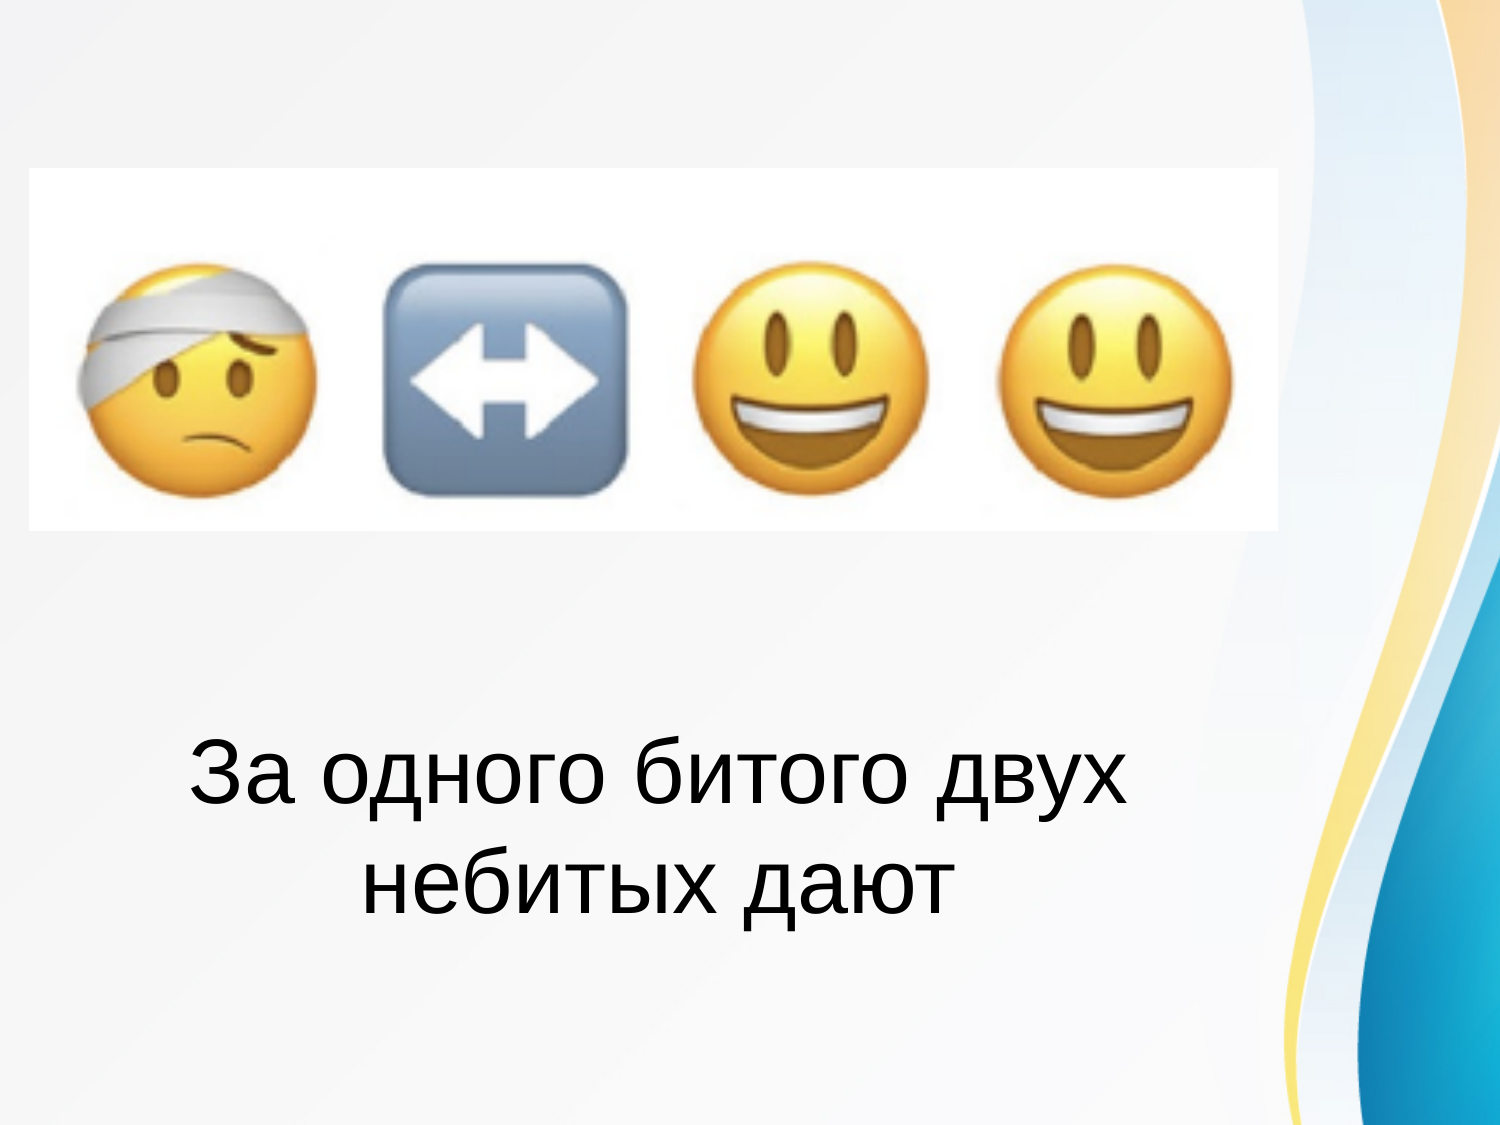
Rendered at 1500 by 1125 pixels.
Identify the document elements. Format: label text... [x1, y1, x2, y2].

picture [0, 0, 1500, 1125]
text_box За одного битого двух небитых дают [135, 704, 1183, 954]
